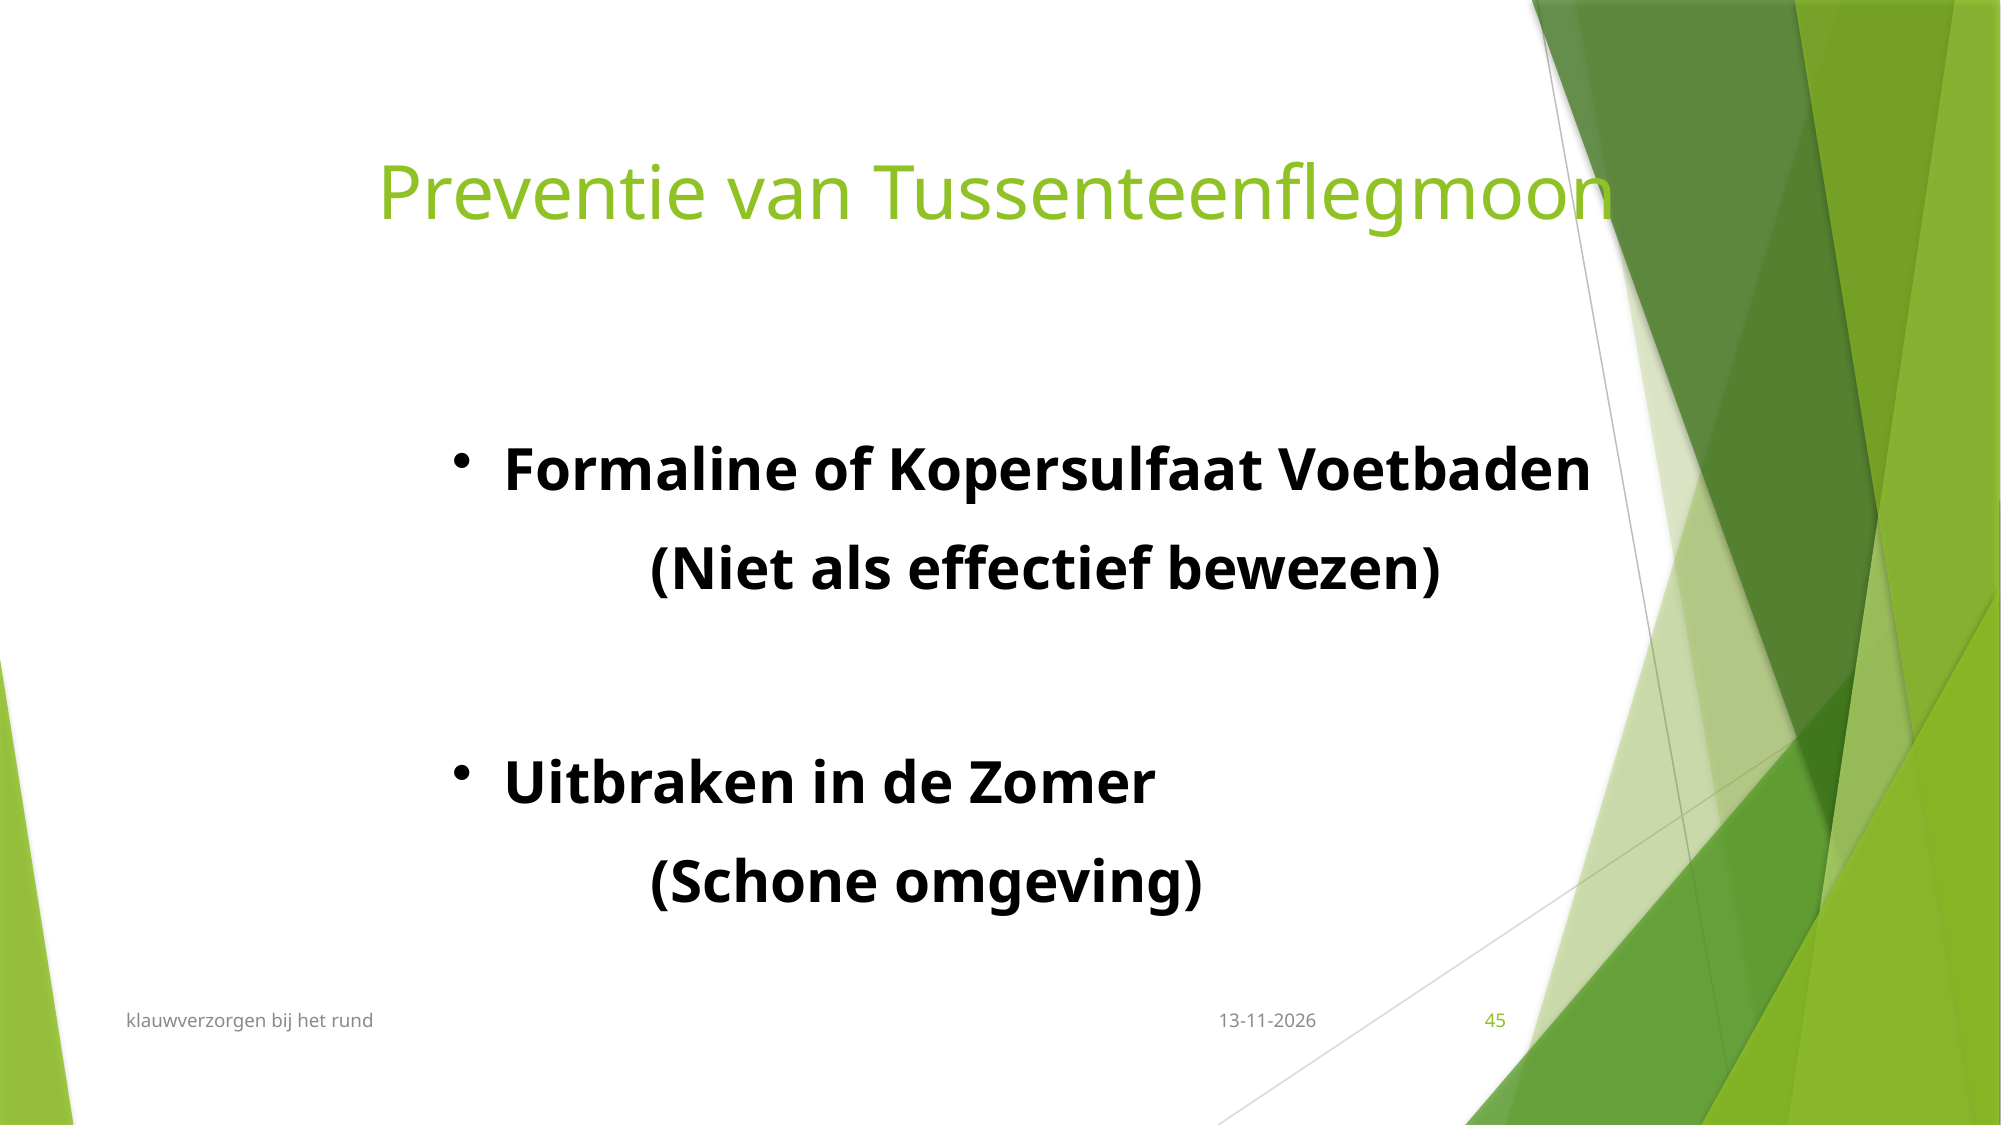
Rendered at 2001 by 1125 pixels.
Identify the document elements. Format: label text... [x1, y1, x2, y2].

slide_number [1181, 991, 1332, 1051]
title Preventie van Tussenteenflegmoon [362, 137, 1638, 325]
slide_number 45 [1409, 991, 1522, 1051]
text_box Uitbraken in de Zomer (Schone omgeving) [437, 737, 1675, 922]
footer klauwverzorgen bij het rund [111, 991, 1145, 1051]
text_box Formaline of Kopersulfaat Voetbaden (Niet als effectief bewezen) [437, 424, 1688, 609]
